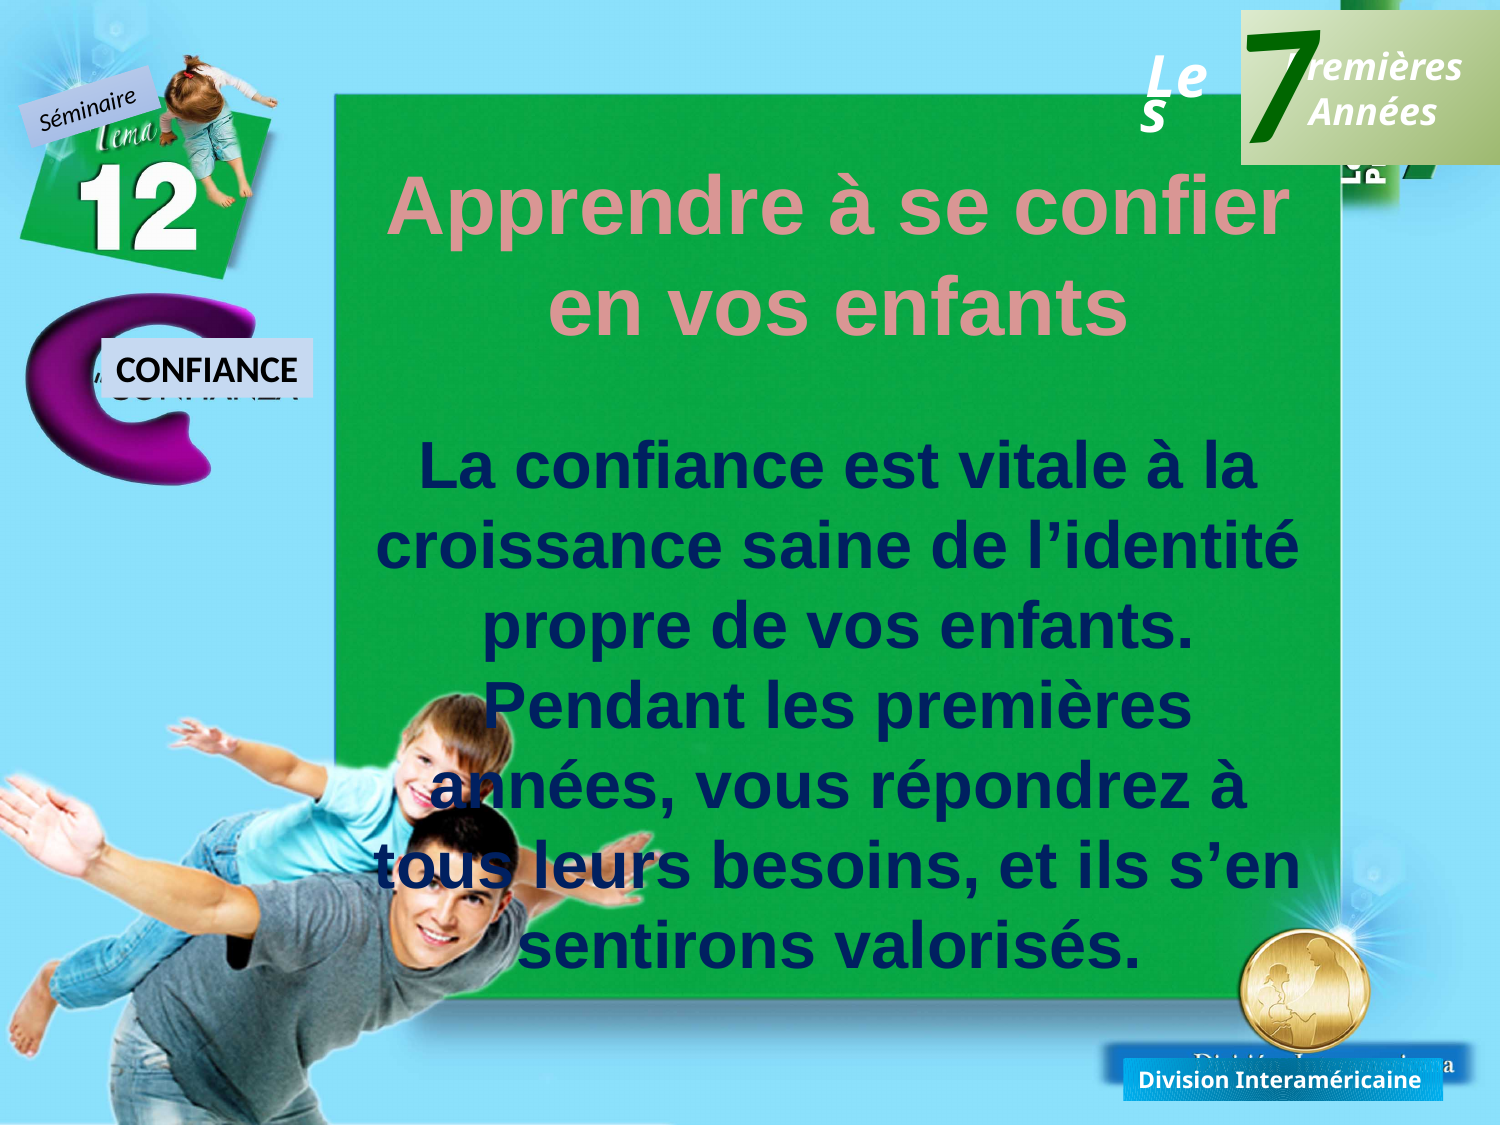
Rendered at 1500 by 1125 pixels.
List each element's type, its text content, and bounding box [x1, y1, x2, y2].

text_box Apprendre à se confier en vos enfants La confiance est vitale à la croissance saine de l’identité propre de vos enfants. Pendant les premières années, vous répondrez à tous leurs besoins, et ils s’en sentirons valorisés. [348, 144, 1329, 989]
text_box CONFIANCE [101, 338, 314, 398]
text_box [1119, 0, 1500, 185]
text_box Séminaire [18, 65, 162, 149]
picture [0, 0, 1500, 1125]
text_box Division Interaméricaine [1123, 1058, 1444, 1101]
